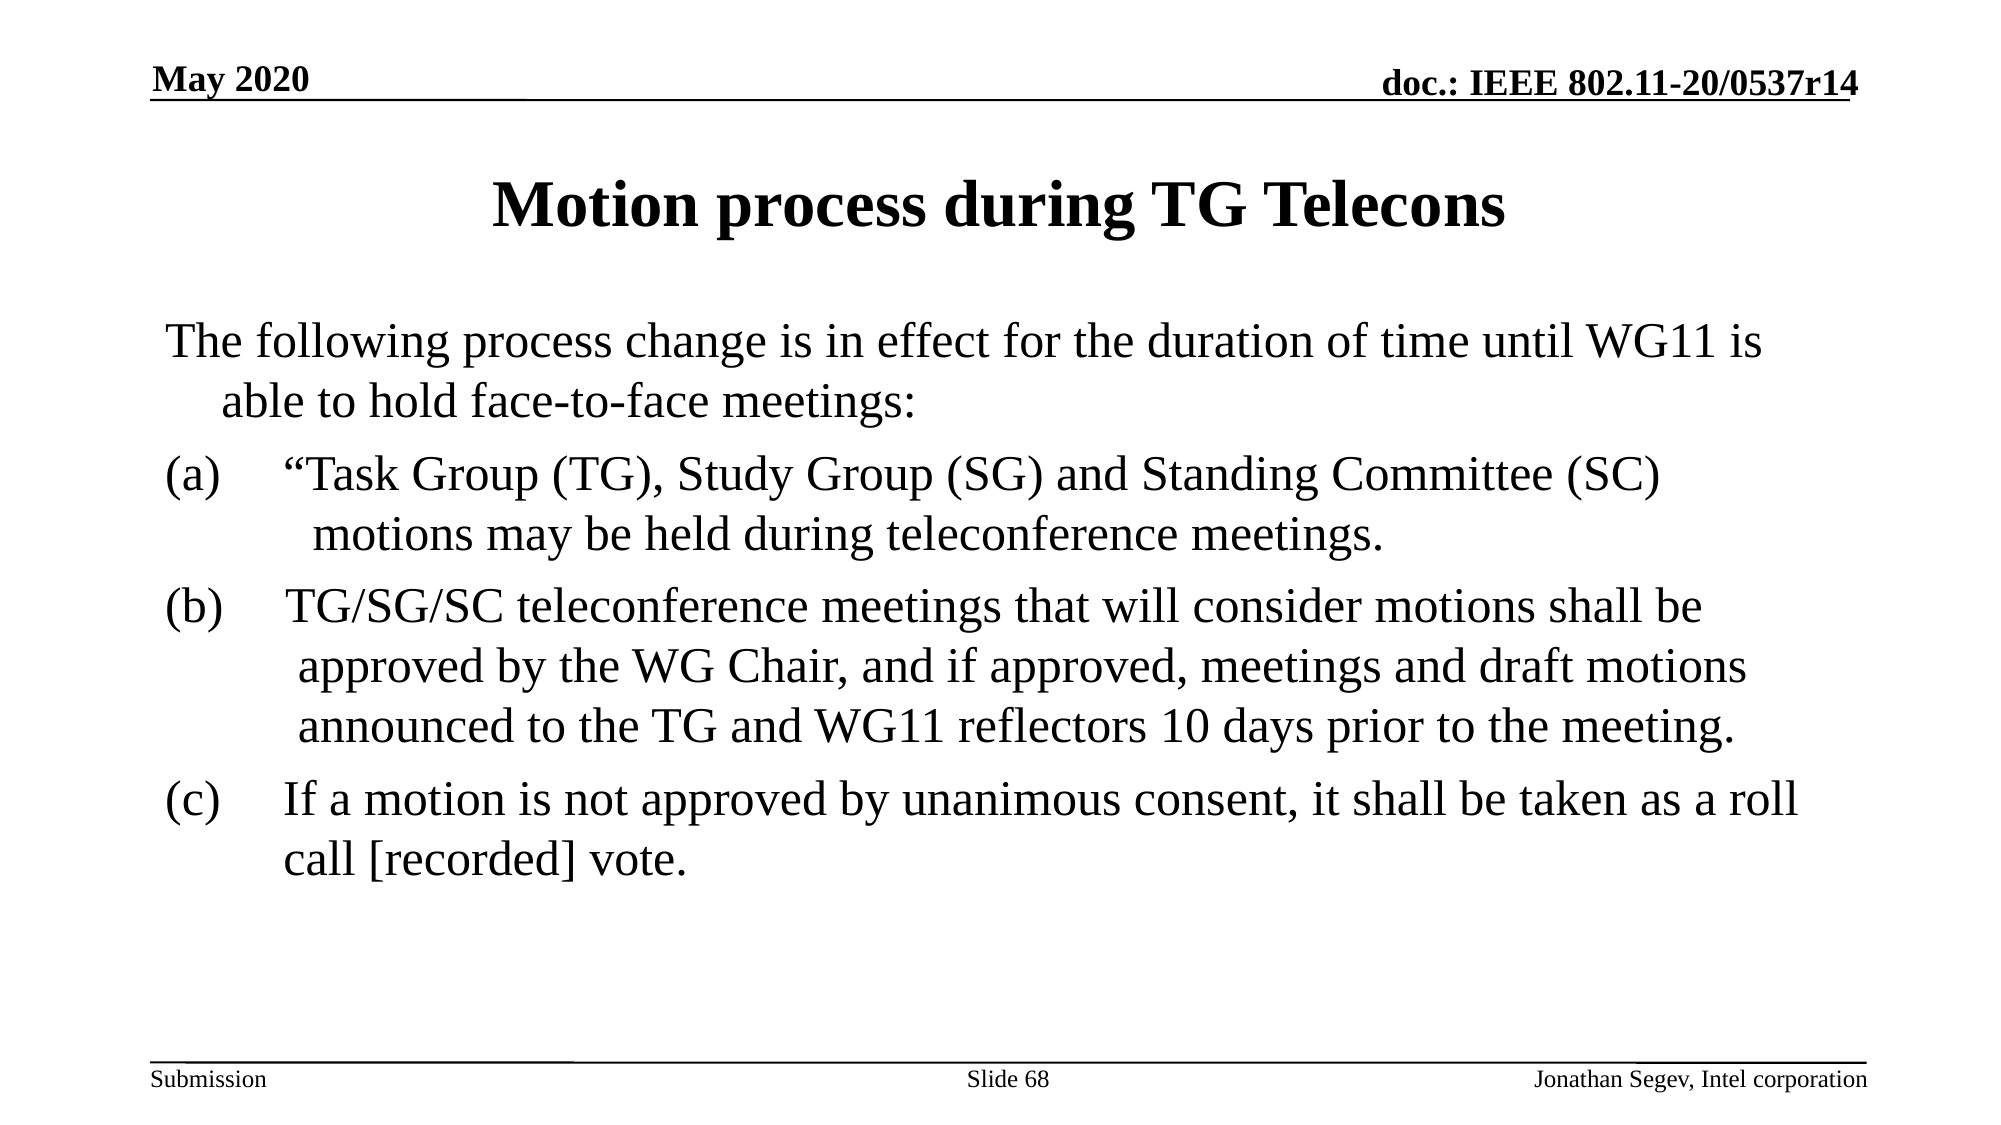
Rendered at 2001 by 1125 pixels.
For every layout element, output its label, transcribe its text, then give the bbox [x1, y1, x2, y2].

footer Jonathan Segev, Intel corporation [1171, 1061, 1869, 1093]
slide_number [152, 54, 563, 100]
title Motion process during TG Telecons [149, 112, 1850, 288]
slide_number Slide 68 [950, 1061, 1067, 1123]
list The following process change is in effect for the duration of time until WG11 is able to hold face-to-face meetings: (a) “Task Group (TG), Study Group (SG) and Standing Committee (SC) motions may be held during teleconference meetings. (b) TG/SG/SC teleconference meetings that will consider motions shall be approved by the WG Chair, and if approved, meetings and draft motions announced to the TG and WG11 reflectors 10 days prior to the meeting. (c) If a motion is not approved by unanimous consent, it shall be taken as a roll call [recorded] vote. [149, 299, 1850, 1000]
